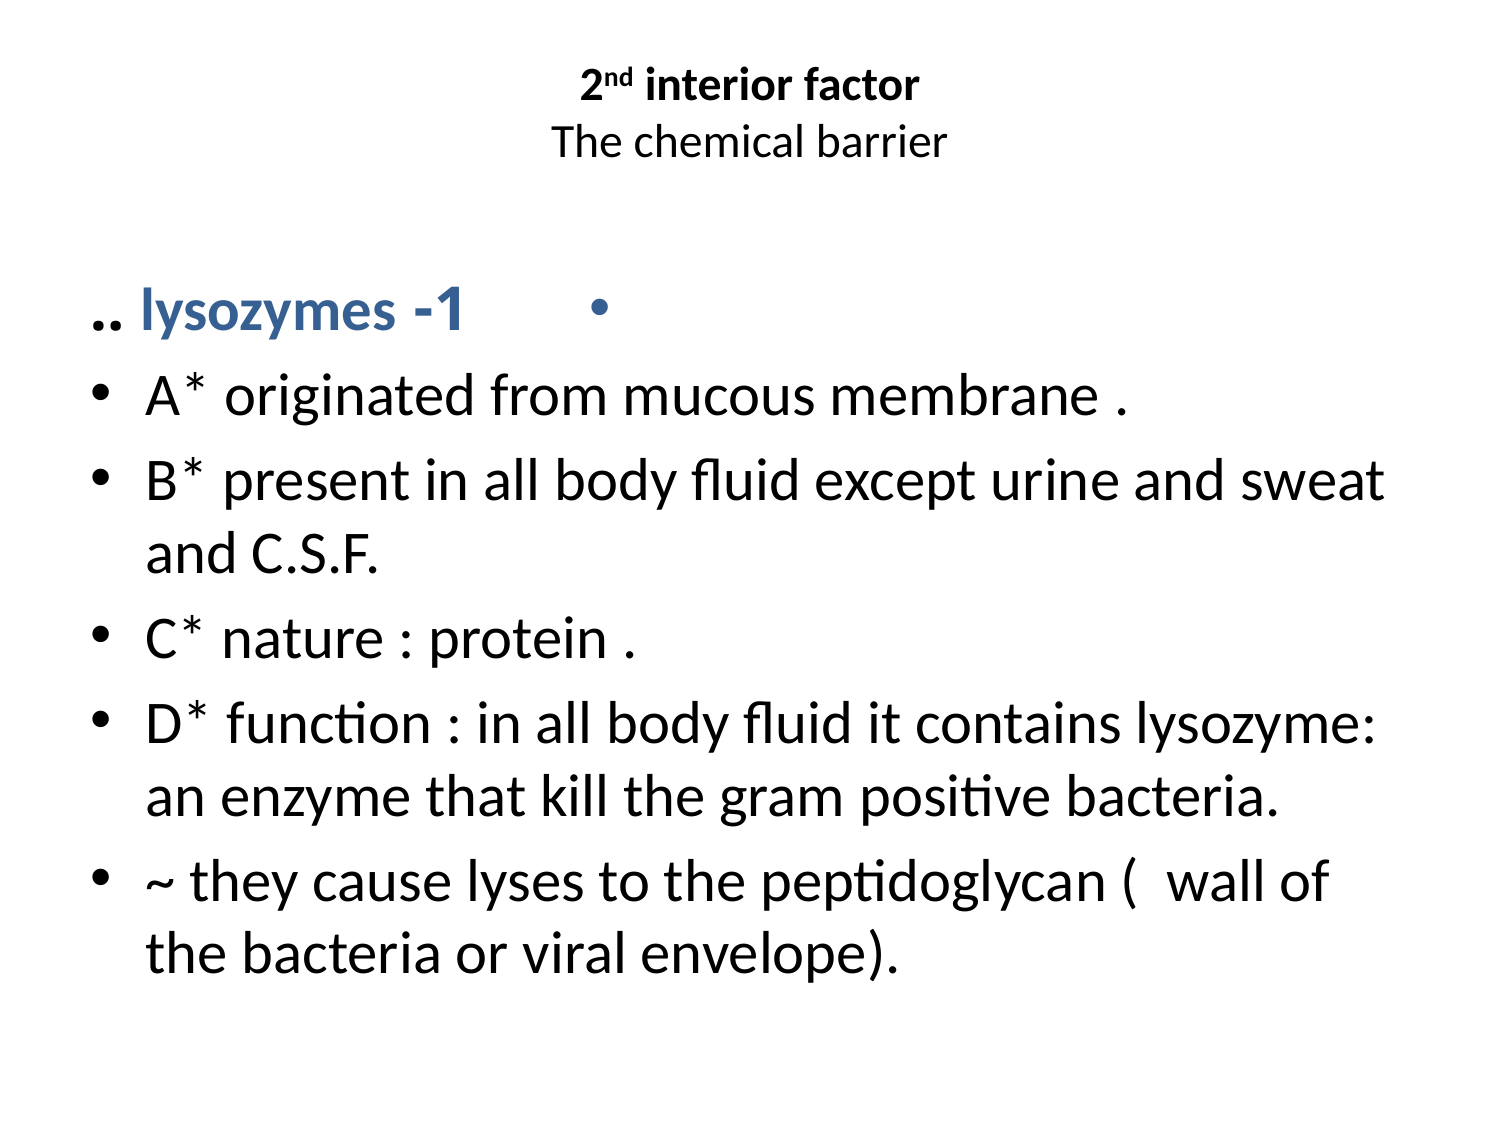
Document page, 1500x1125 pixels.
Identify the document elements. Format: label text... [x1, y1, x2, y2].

title 2nd interior factor The chemical barrier [75, 45, 1425, 233]
list 1- lysozymes .. A* originated from mucous membrane . B* present in all body fluid except urine and sweat and C.S.F. C* nature : protein . D* function : in all body fluid it contains lysozyme: an enzyme that kill the gram positive bacteria. ~ they cause lyses to the peptidoglycan ( wall of the bacteria or viral envelope). [75, 262, 1425, 1005]
